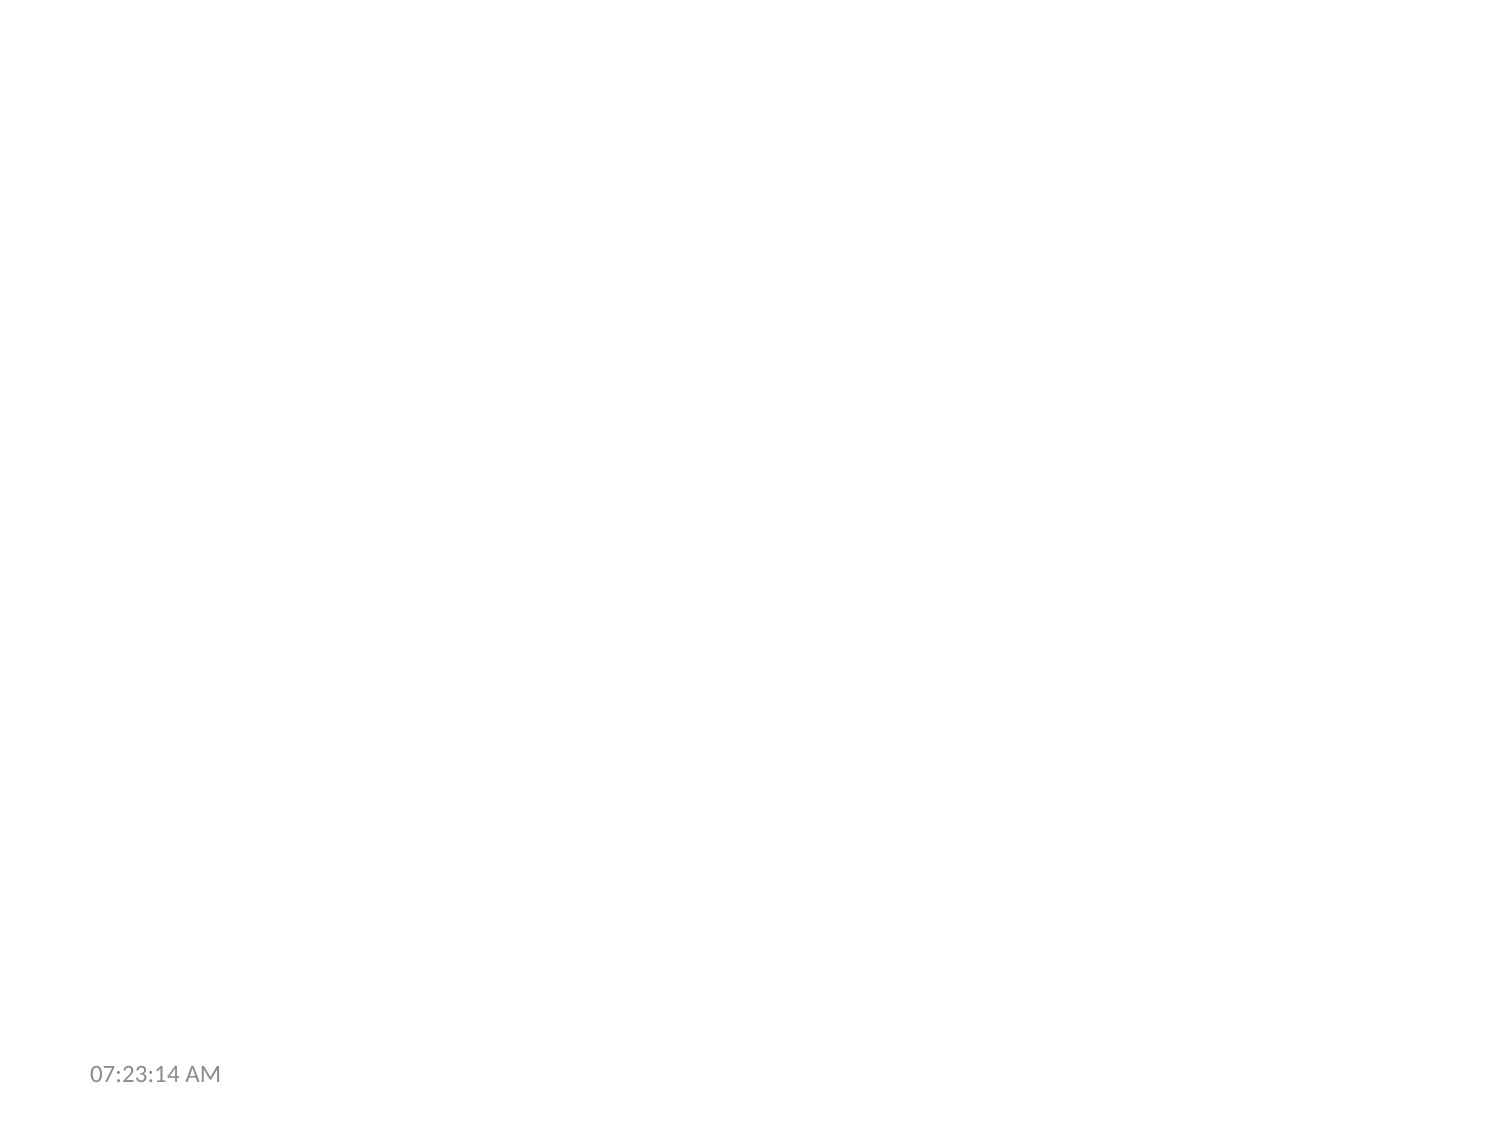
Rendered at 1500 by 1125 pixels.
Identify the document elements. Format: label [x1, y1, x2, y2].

slide_number [75, 1042, 425, 1103]
